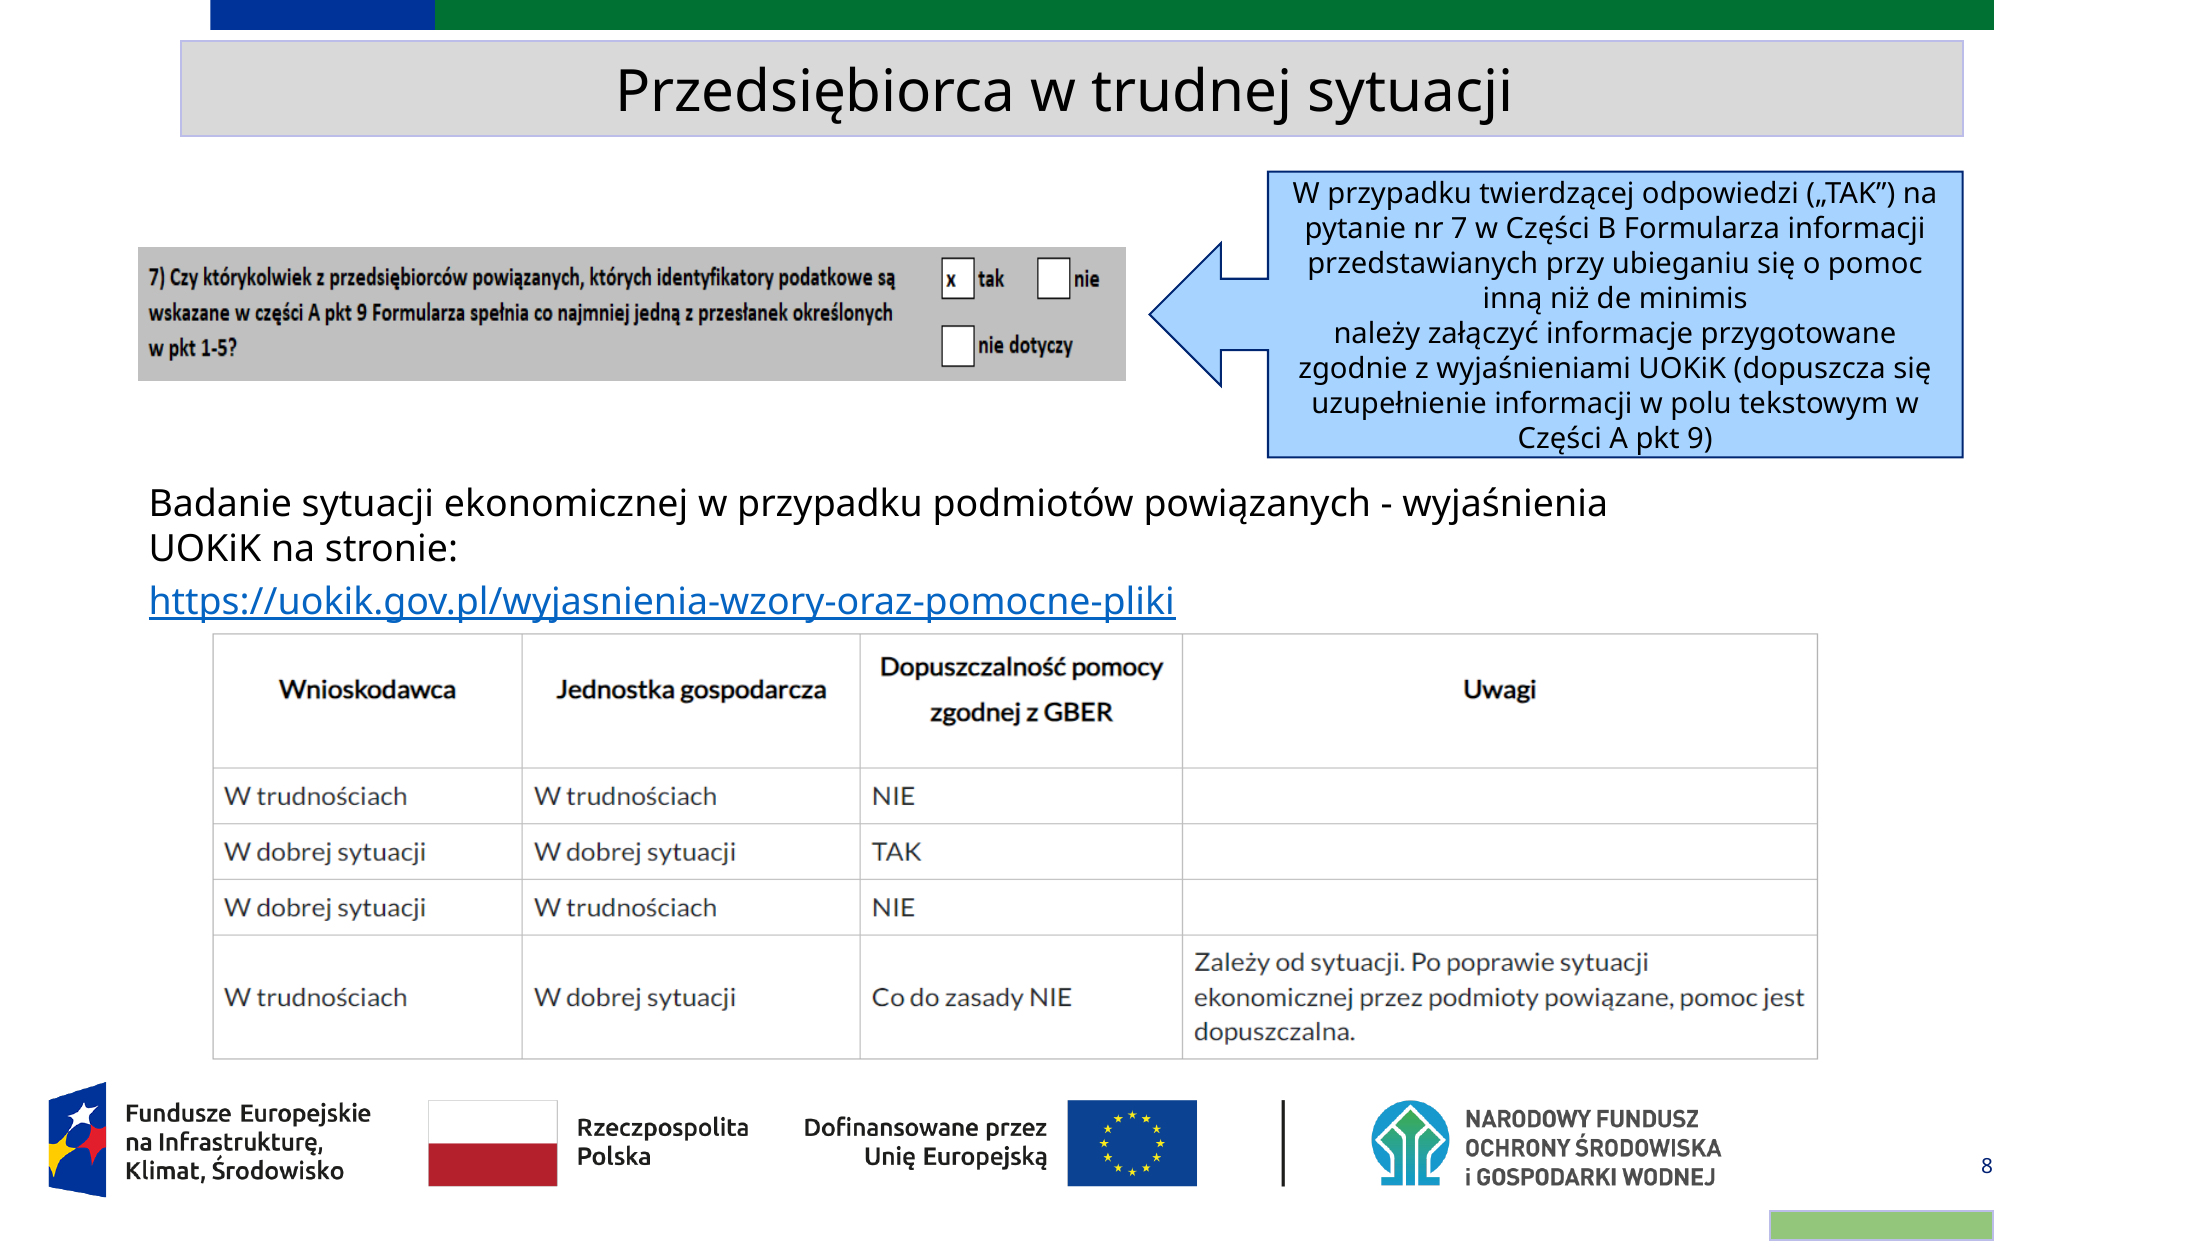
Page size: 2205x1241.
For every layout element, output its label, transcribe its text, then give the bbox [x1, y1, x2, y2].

text_box Badanie sytuacji ekonomicznej w przypadku podmiotów powiązanych - wyjaśnienia UOKiK na stronie: https://uokik.gov.pl/wyjasnienia-wzory-oraz-pomocne-pliki [133, 472, 1654, 636]
picture [18, 630, 1823, 1226]
text_box W przypadku twierdzącej odpowiedzi („TAK”) na pytanie nr 7 w Części B Formularza informacji przedstawianych przy ubieganiu się o pomoc inną niż de minimis należy załączyć informacje przygotowane zgodnie z wyjaśnieniami UOKiK (dopuszcza się uzupełnienie informacji w polu tekstowym w Części A pkt 9) [1148, 170, 1964, 459]
slide_number 8 [1770, 1151, 1993, 1182]
picture [138, 247, 1126, 381]
title Przedsiębiorca w trudnej sytuacji [180, 40, 1964, 137]
